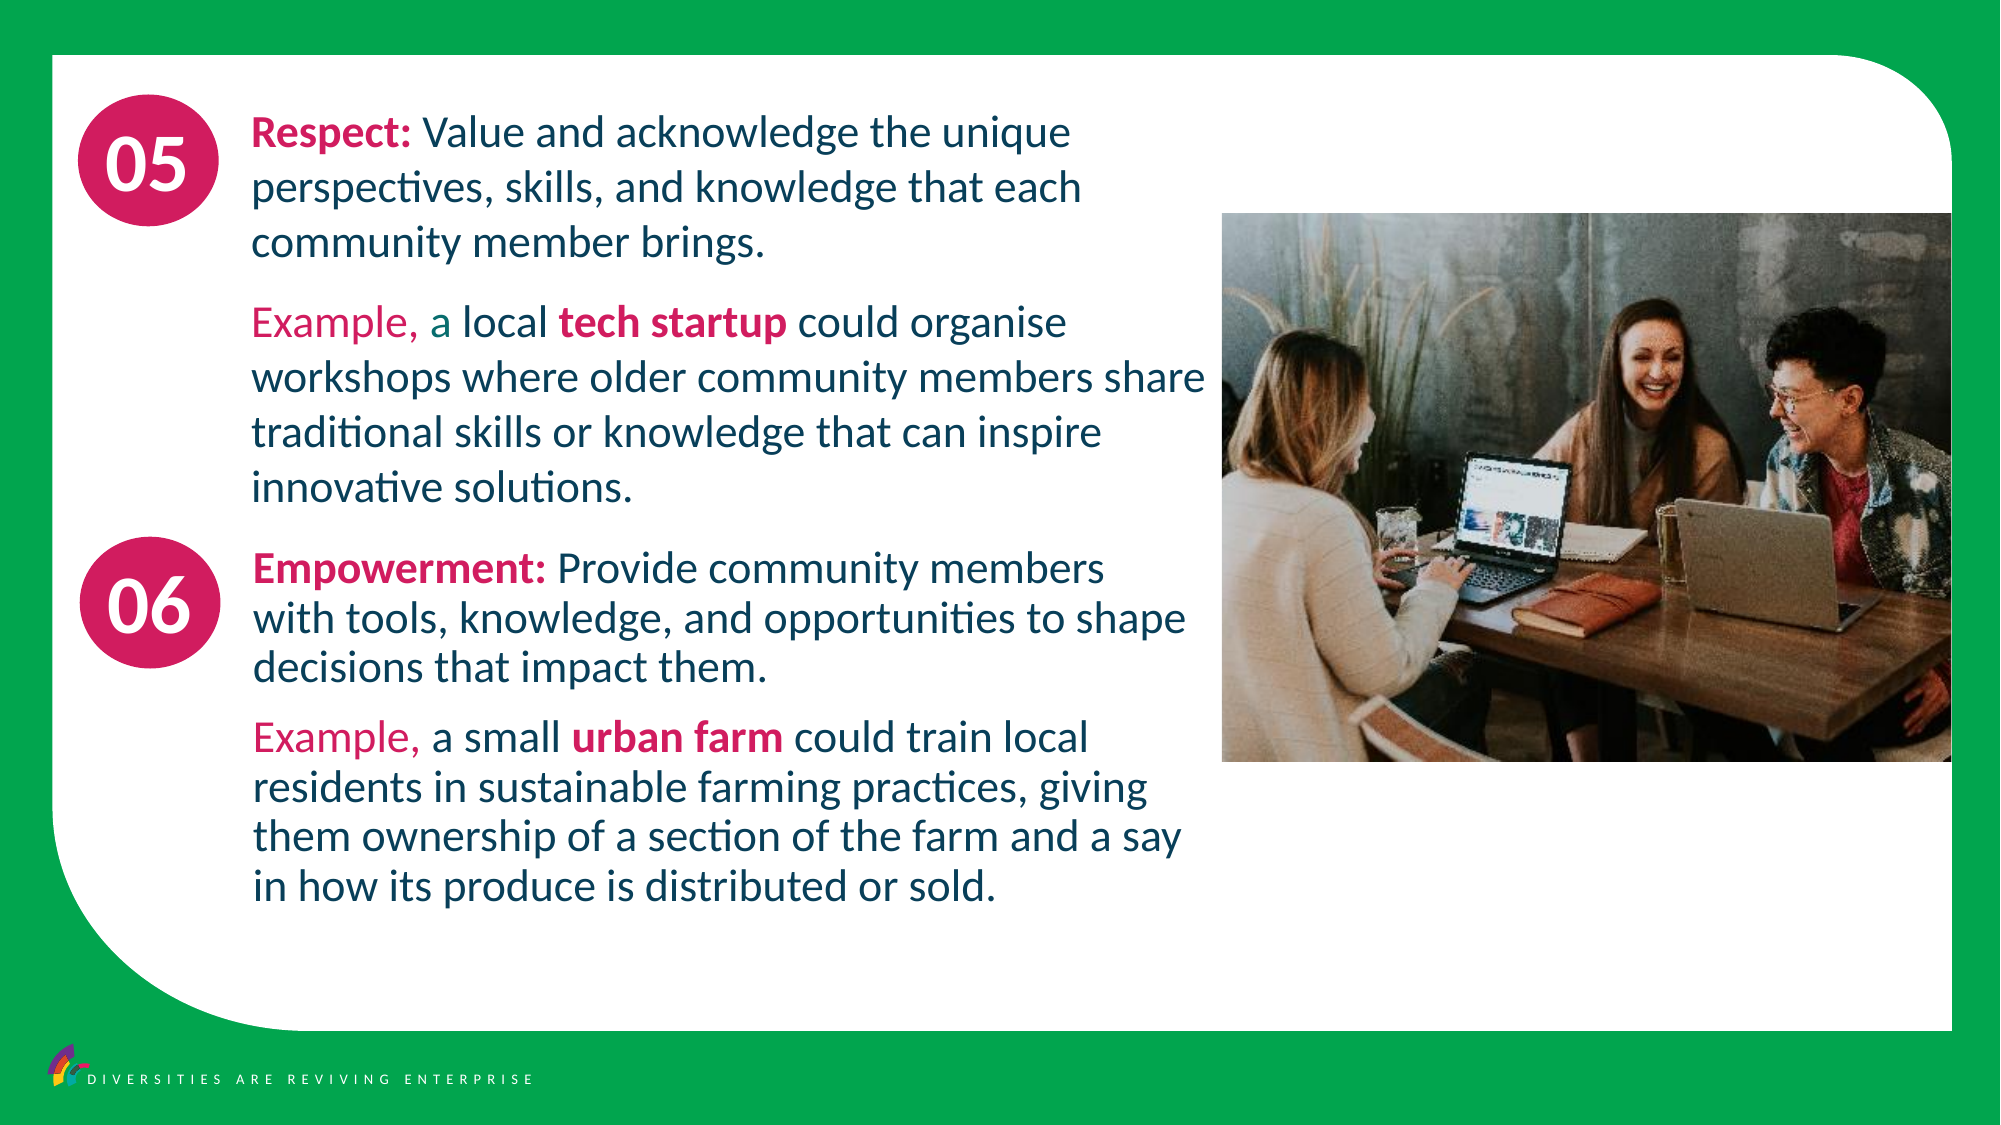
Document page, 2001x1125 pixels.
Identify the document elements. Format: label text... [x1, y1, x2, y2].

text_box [77, 94, 219, 227]
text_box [79, 536, 221, 669]
picture [1221, 213, 1952, 762]
list Empowerment: Provide community members with tools, knowledge, and opportunities to shape decisions that impact them. Example, a small urban farm could train local residents in sustainable farming practices, giving them ownership of a section of the farm and a say in how its produce is distributed or sold. [238, 536, 1209, 867]
text_box Respect: Value and acknowledge the unique perspectives, skills, and knowledge that each community member brings. Example, a local tech startup could organise workshops where older community members share traditional skills or knowledge that can inspire innovative solutions. [236, 94, 1259, 520]
